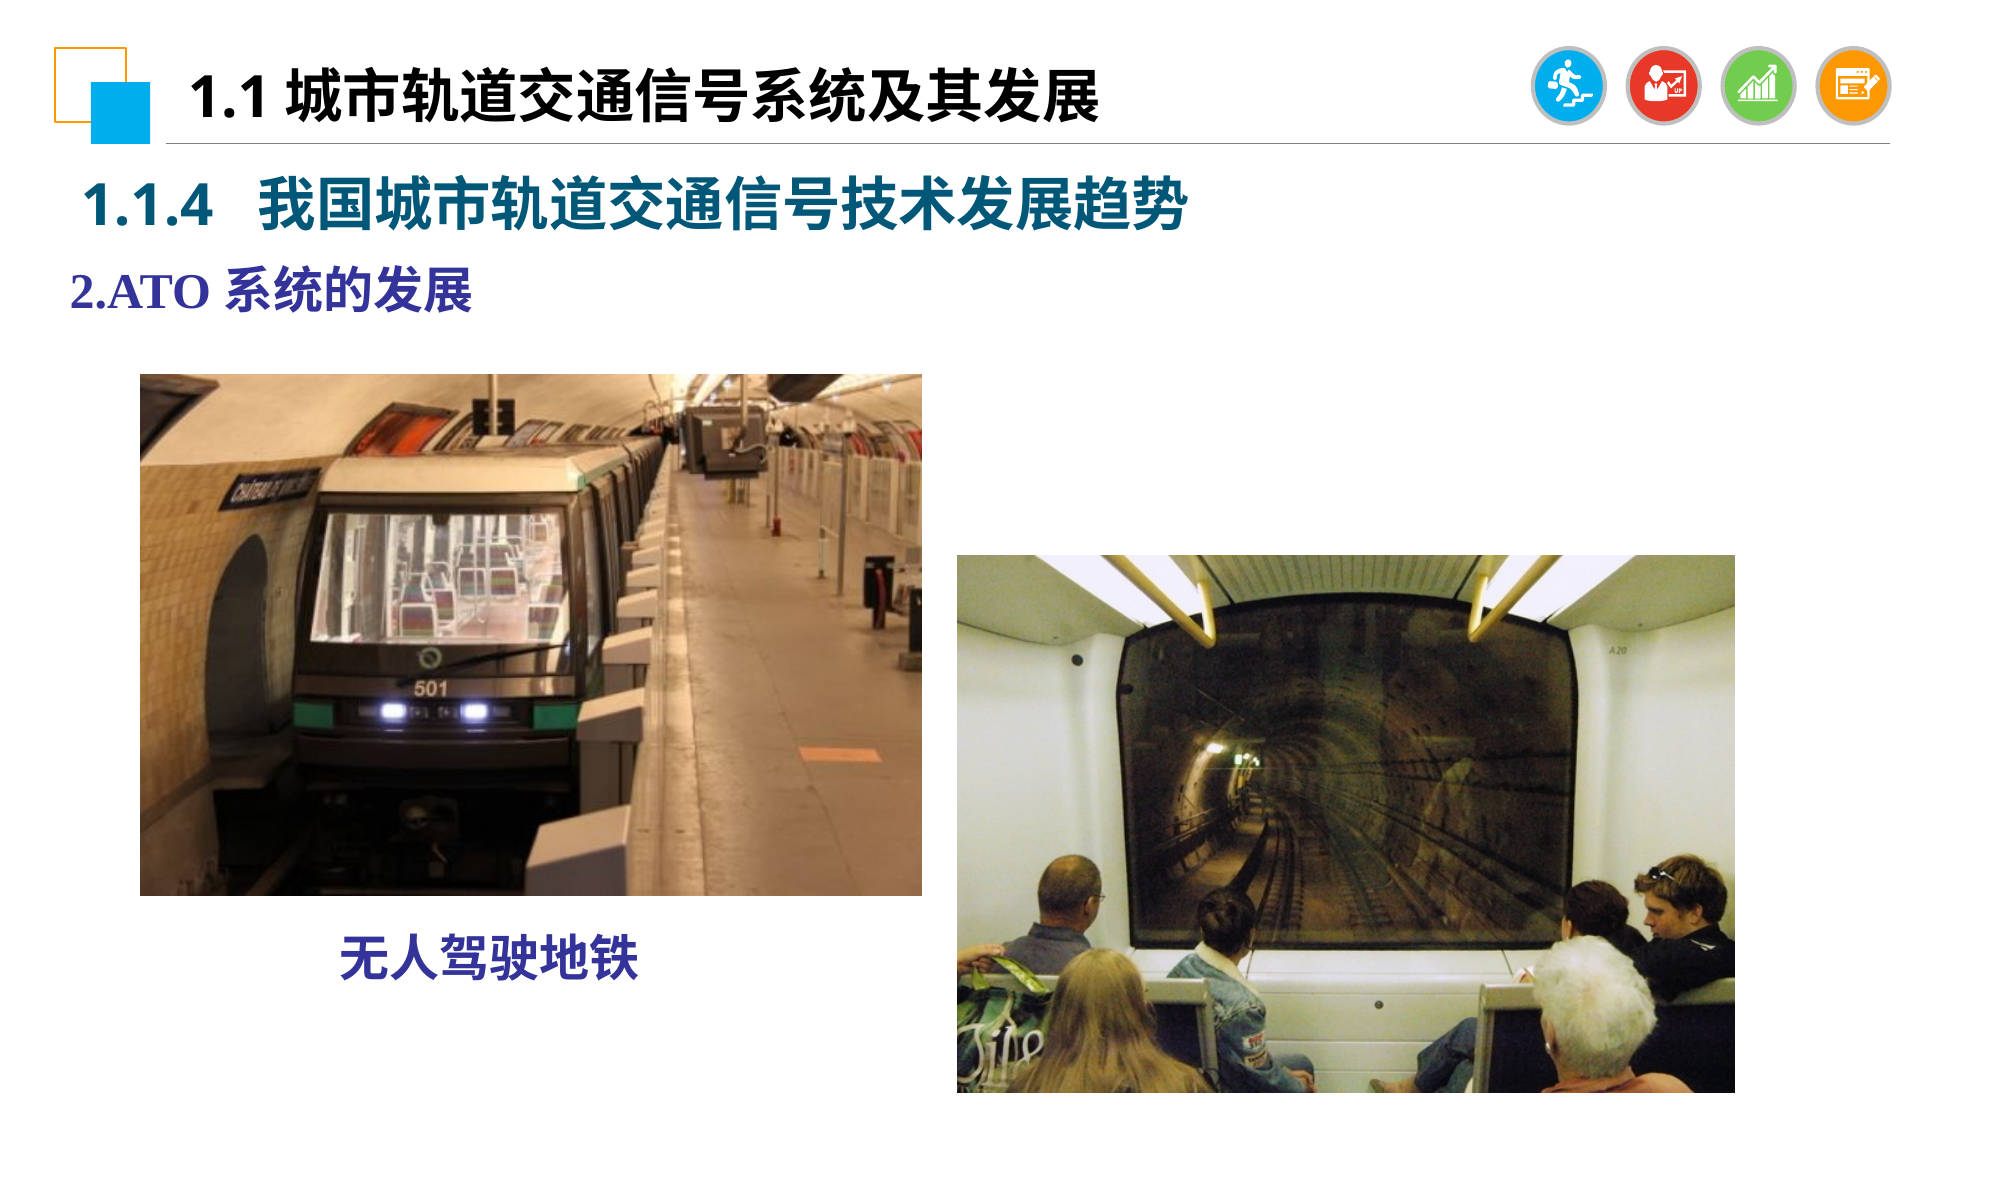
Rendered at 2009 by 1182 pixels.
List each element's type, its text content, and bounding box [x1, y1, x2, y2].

text_box 无人驾驶地铁 [324, 918, 665, 994]
picture [140, 374, 923, 896]
picture [956, 555, 1735, 1093]
text_box 1.1城市轨道交通信号系统及其发展 [173, 51, 1116, 137]
text_box 1.1.4 我国城市轨道交通信号技术发展趋势 [60, 157, 1211, 248]
text_box 2.ATO系统的发展 [54, 250, 1415, 326]
